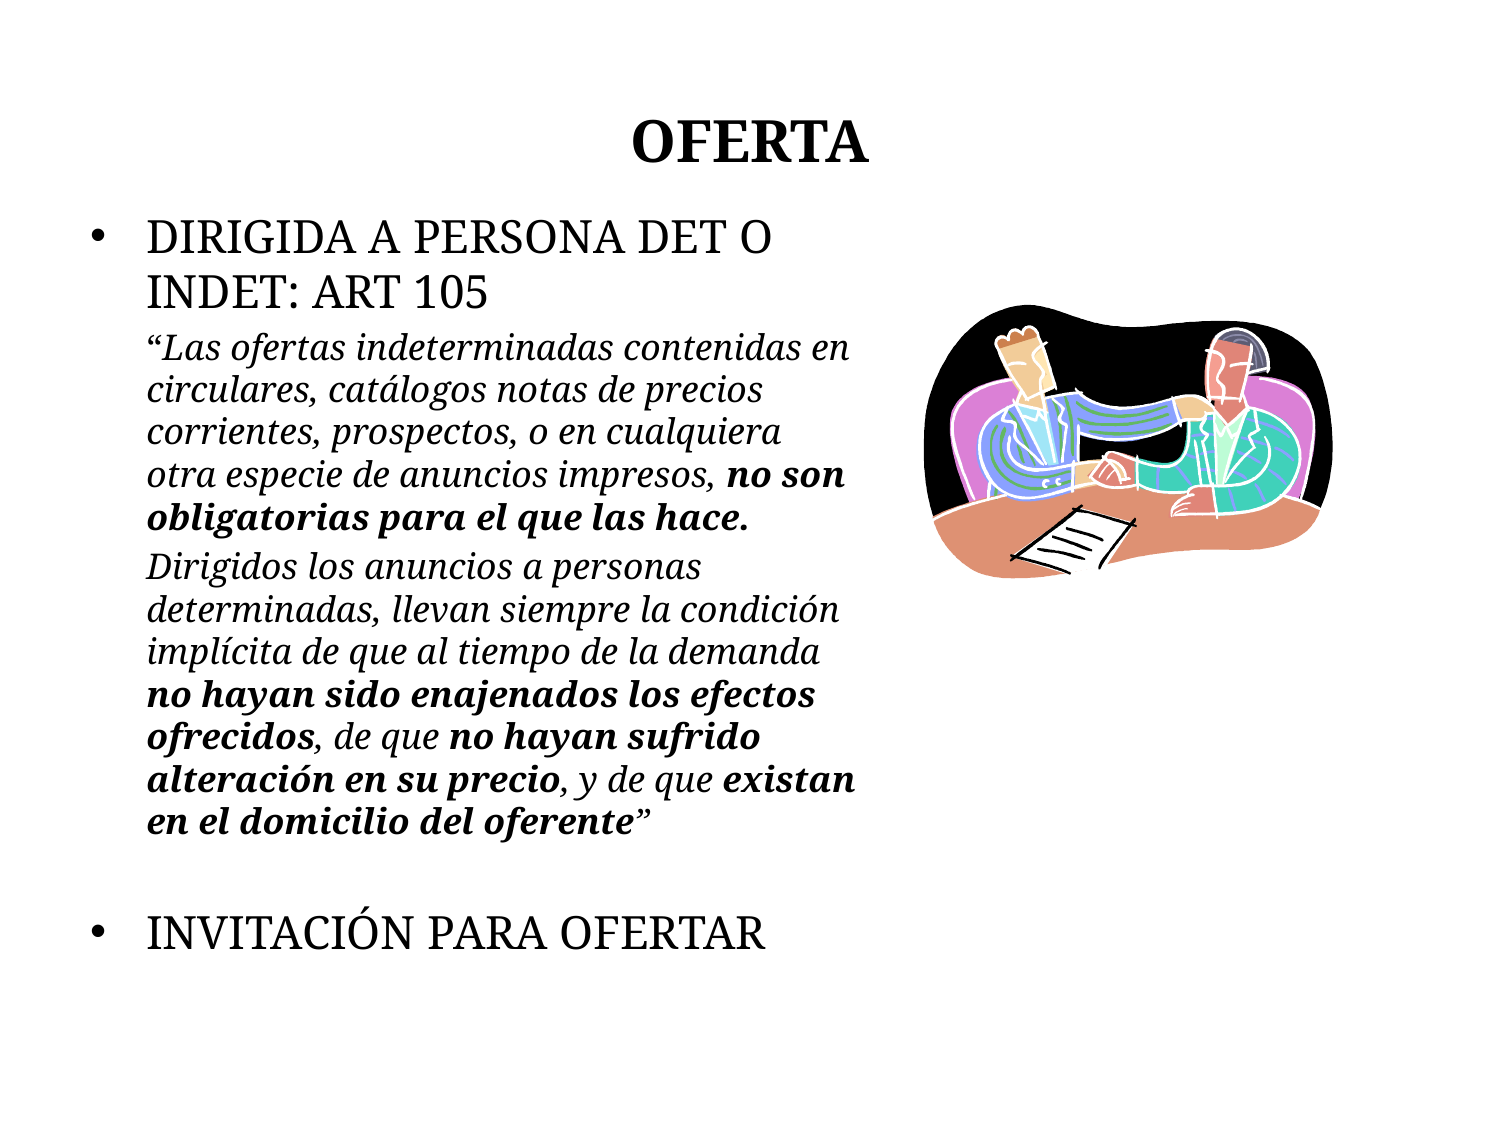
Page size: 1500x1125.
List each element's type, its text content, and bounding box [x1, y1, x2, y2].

title OFERTA [75, 45, 1425, 233]
picture [918, 299, 1338, 584]
list DIRIGIDA A PERSONA DET O INDET: ART 105 “Las ofertas indeterminadas contenidas en circulares, catálogos notas de precios corrientes, prospectos, o en cualquiera otra especie de anuncios impresos, no son obligatorias para el que las hace. Dirigidos los anuncios a personas determinadas, llevan siempre la condición implícita de que al tiempo de la demanda no hayan sido enajenados los efectos ofrecidos, de que no hayan sufrido alteración en su precio, y de que existan en el domicilio del oferente” INVITACIÓN PARA OFERTAR [75, 200, 875, 1038]
